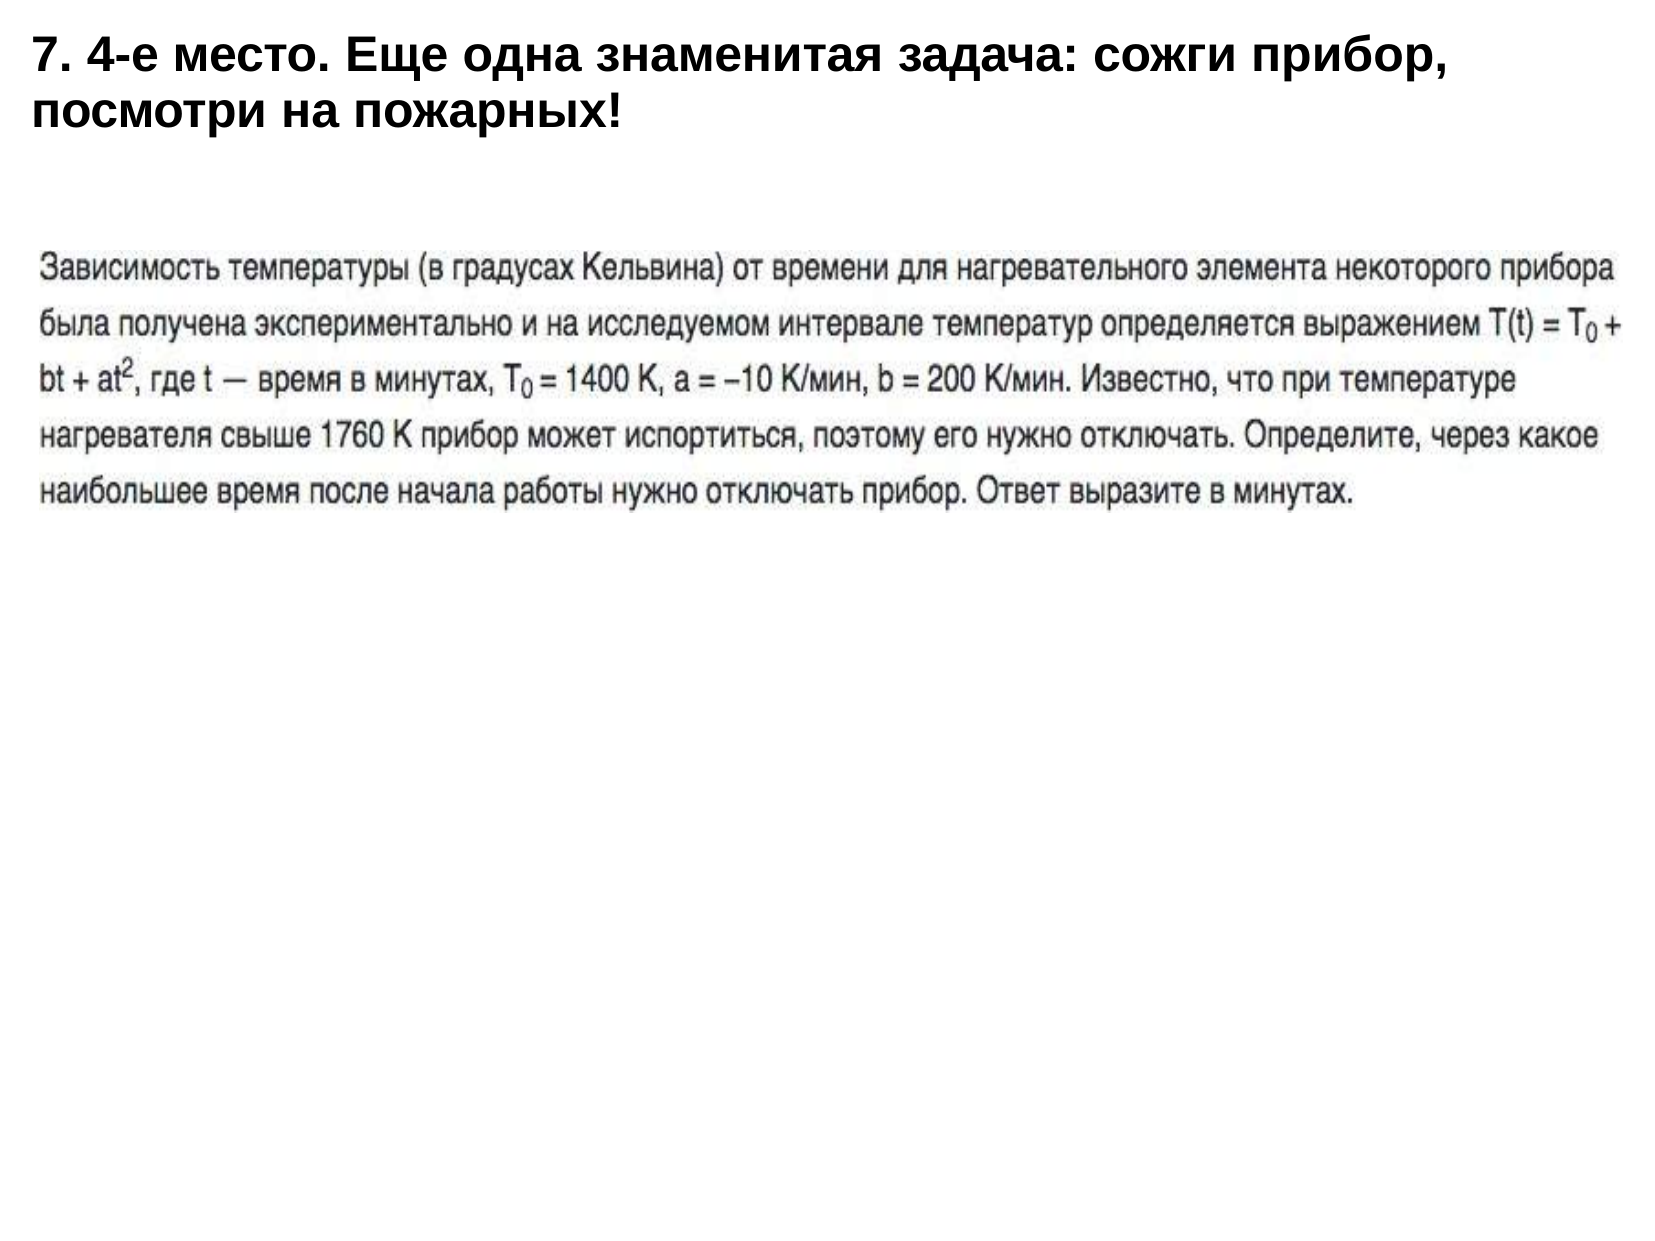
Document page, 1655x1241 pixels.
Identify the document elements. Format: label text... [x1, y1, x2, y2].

title 7. 4-е место. Еще одна знаменитая задача: сожги прибор, посмотри на пожарных! [29, 18, 1625, 234]
picture [38, 249, 1623, 514]
